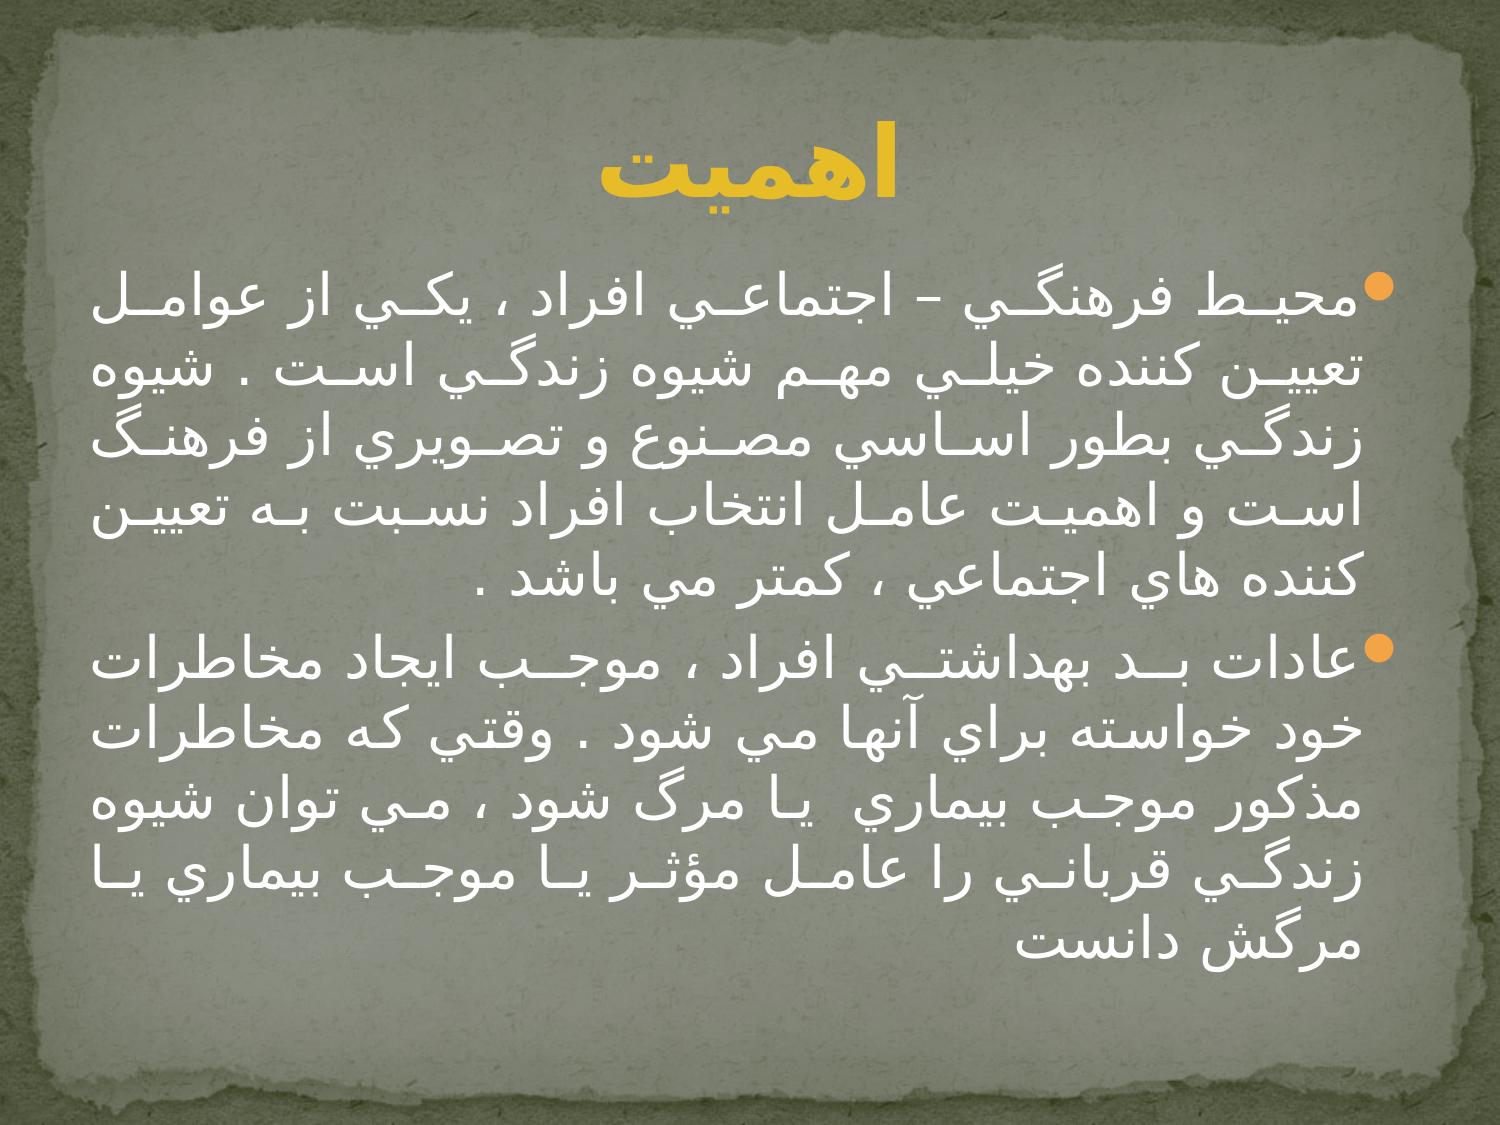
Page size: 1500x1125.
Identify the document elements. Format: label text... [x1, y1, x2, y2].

list محيط فرهنگي – اجتماعي افراد ، يكي از عوامل تعيين كننده خيلي مهم شيوه زندگي است . شيوه زندگي بطور اساسي مصنوع و تصويري از فرهنگ است و اهميت عامل انتخاب افراد نسبت به تعيين كننده هاي اجتماعي ، كمتر مي باشد . عادات بد بهداشتي افراد ، موجب ايجاد مخاطرات خود خواسته براي آنها مي شود . وقتي كه مخاطرات مذكور موجب بيماري يا مرگ شود ، مي توان شيوه زندگي قرباني را عامل مؤثر يا موجب بيماري يا مرگش دانست [74, 249, 1426, 1001]
title اهمیت [74, 24, 1425, 225]
